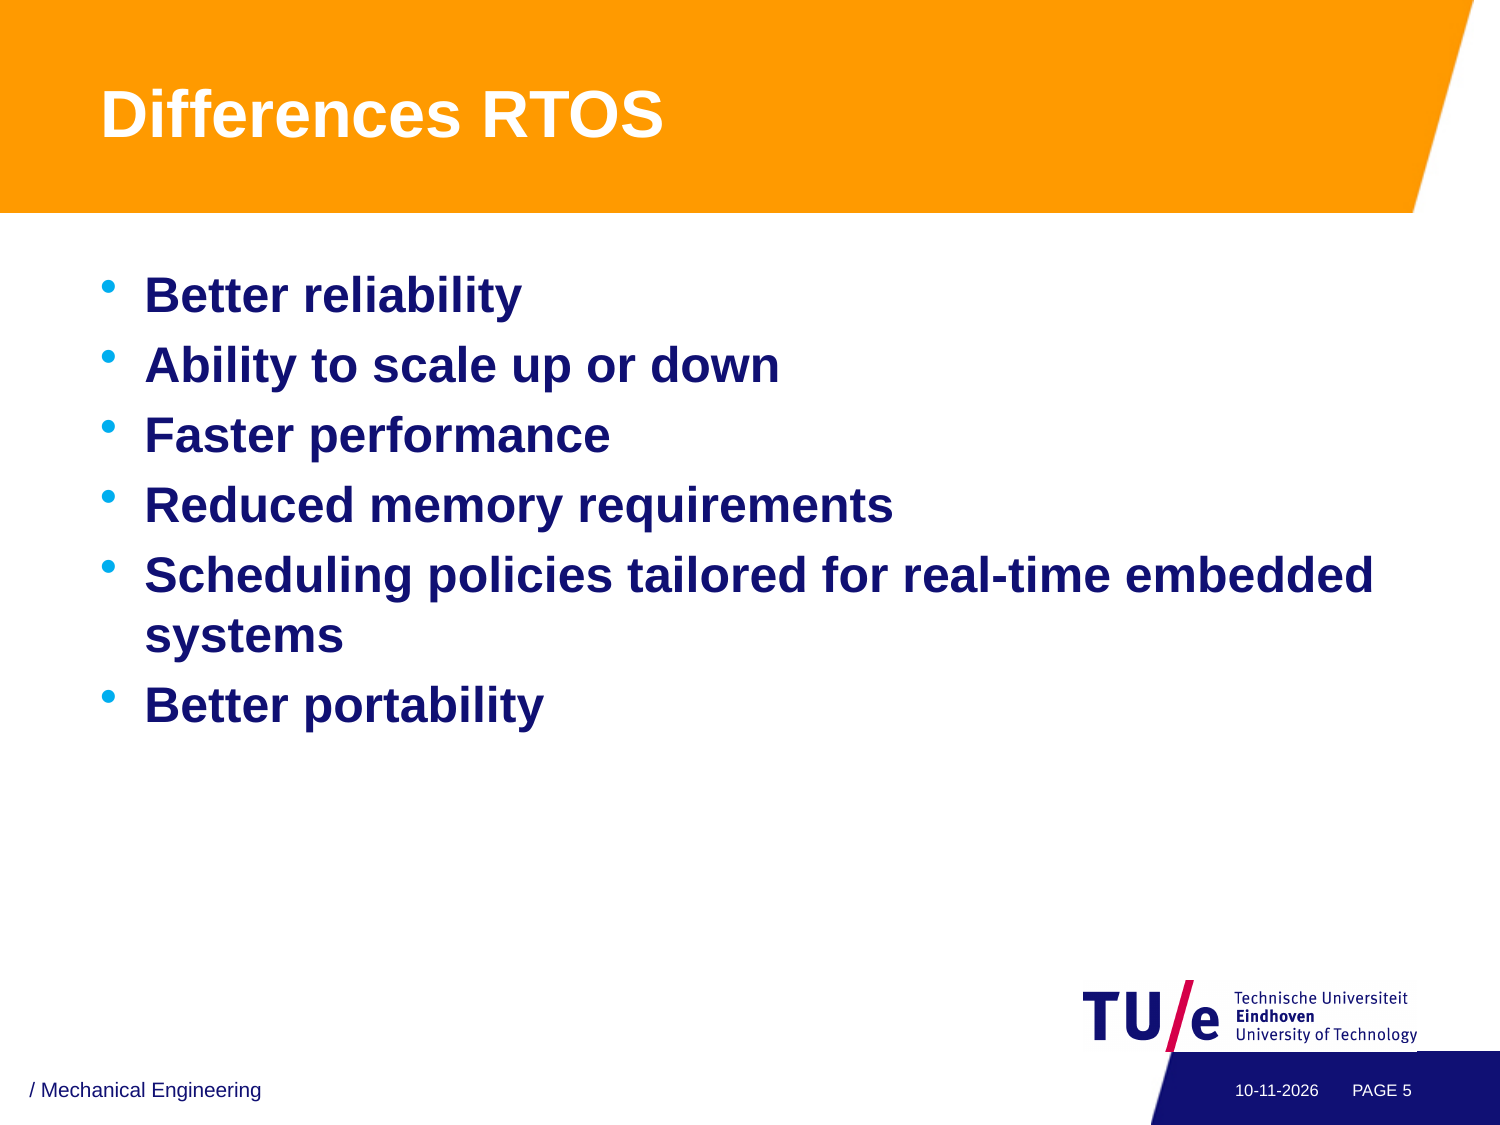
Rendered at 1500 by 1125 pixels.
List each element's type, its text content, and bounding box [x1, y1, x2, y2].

picture [0, 0, 1474, 213]
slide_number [1234, 1074, 1342, 1105]
list Better reliability Ability to scale up or down Faster performance Reduced memory requirements Scheduling policies tailored for real-time embedded systems Better portability [100, 262, 1412, 942]
footer / Mechanical Engineering [29, 1074, 620, 1105]
title Differences RTOS [100, 35, 1417, 187]
picture [1083, 980, 1500, 1125]
slide_number PAGE 5 [1352, 1074, 1453, 1105]
